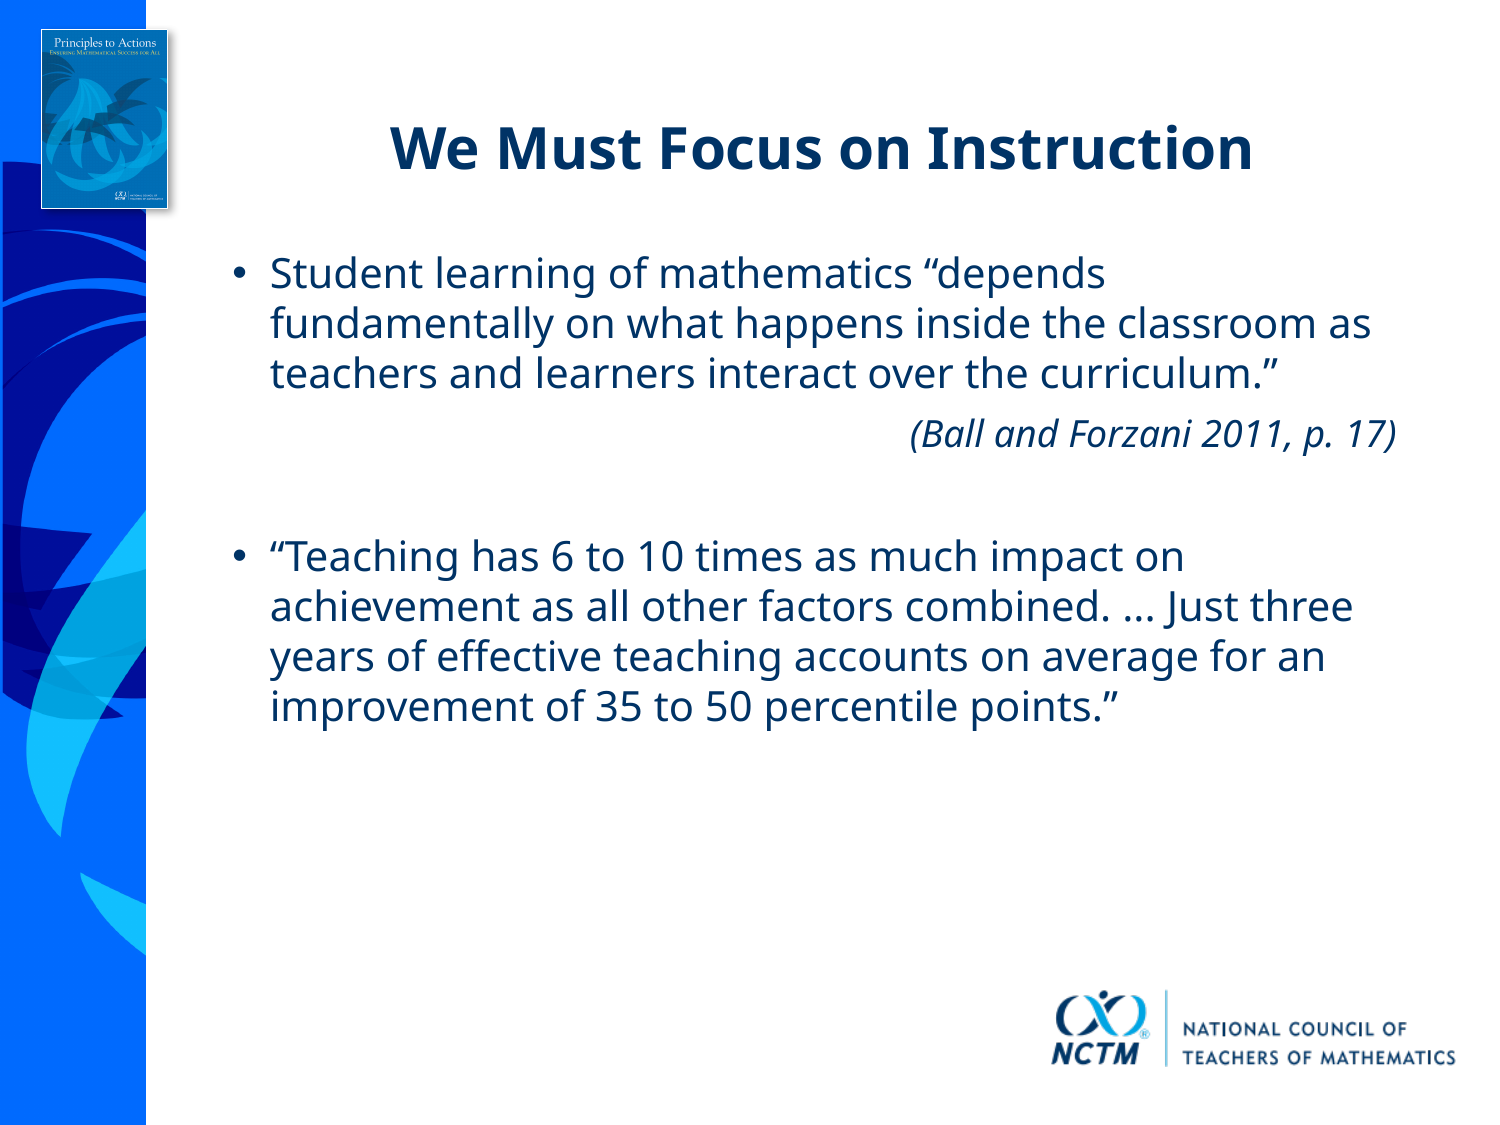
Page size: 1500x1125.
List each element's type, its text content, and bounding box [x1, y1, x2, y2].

text_box We Must Focus on Instruction [151, 52, 1500, 240]
picture [1034, 969, 1474, 1085]
picture [0, 0, 168, 1125]
text_box Student learning of mathematics “depends fundamentally on what happens inside the classroom as teachers and learners interact over the curriculum.” (Ball and Forzani 2011, p. 17) “Teaching has 6 to 10 times as much impact on achievement as all other factors combined. ... Just three years of effective teaching accounts on average for an improvement of 35 to 50 percentile points.” (Schmoker 2006, p. 9) [217, 239, 1413, 928]
